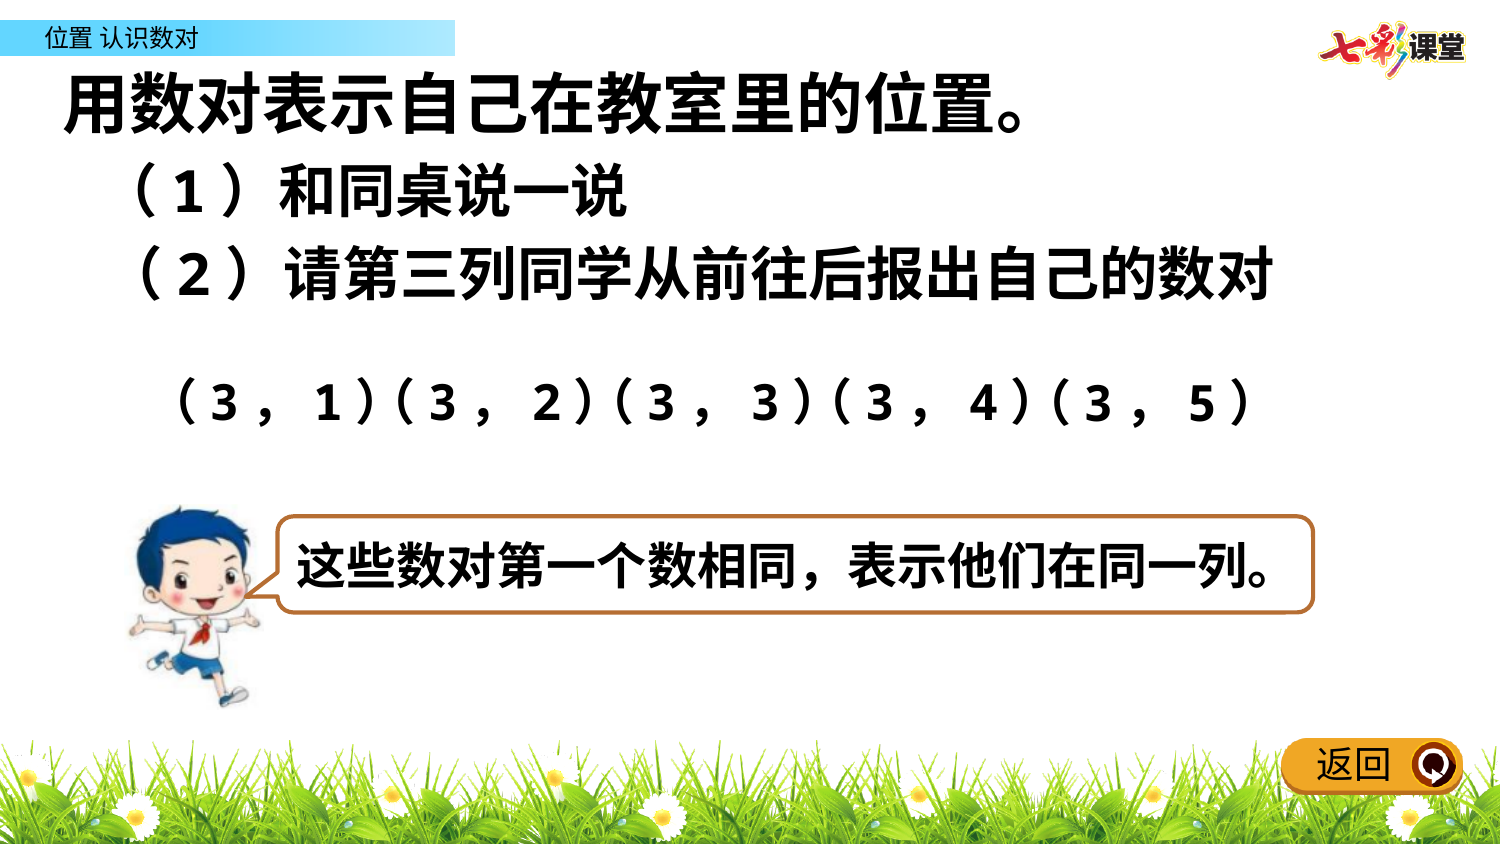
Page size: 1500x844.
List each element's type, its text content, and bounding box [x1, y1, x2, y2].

picture [123, 504, 265, 711]
text_box （3，3） [569, 362, 787, 438]
text_box （1）和同桌说一说 [84, 147, 644, 232]
text_box （3，2） [350, 362, 569, 438]
text_box （3，1） [132, 362, 350, 438]
text_box 这些数对第一个数相同，表示他们在同一列。 [269, 514, 1316, 615]
text_box （2）请第三列同学从前往后报出自己的数对 [89, 229, 1289, 315]
picture [0, 740, 1500, 844]
picture [1316, 20, 1468, 80]
text_box （3，5） [1006, 363, 1294, 439]
text_box 用数对表示自己在教室里的位置。 [47, 54, 1079, 149]
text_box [1281, 733, 1464, 795]
text_box （3，4） [787, 362, 1076, 438]
